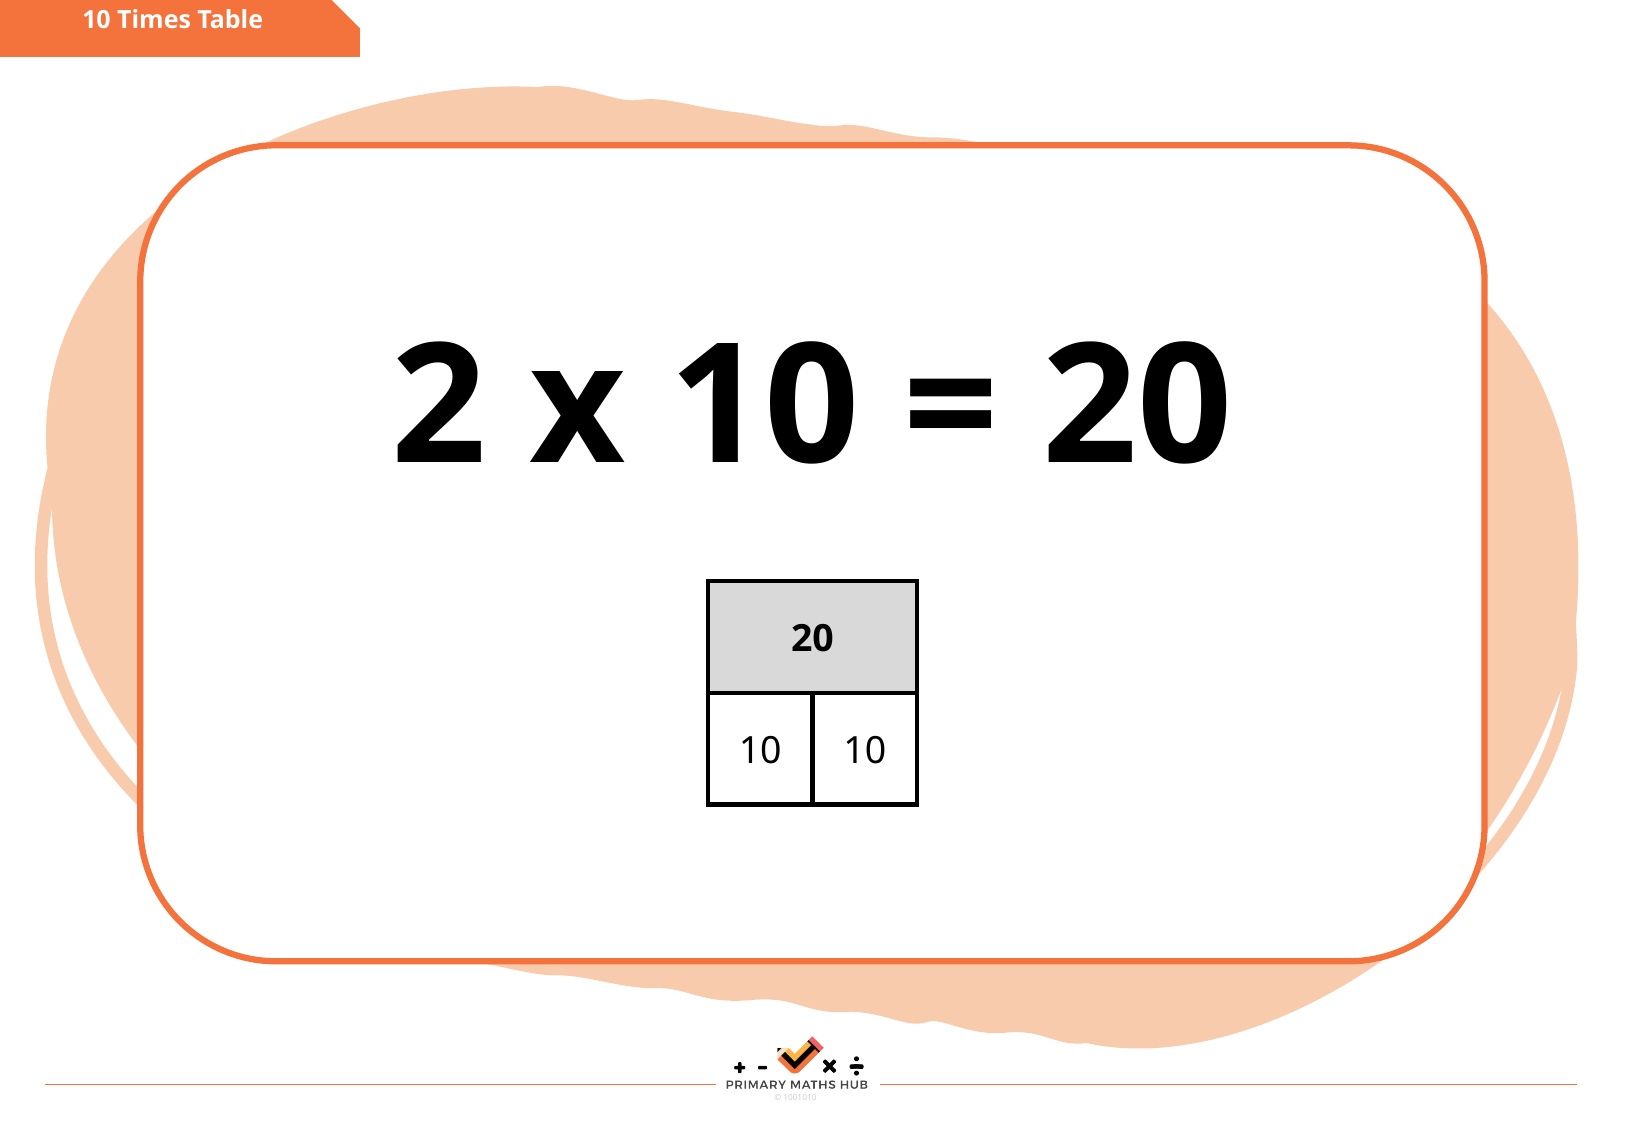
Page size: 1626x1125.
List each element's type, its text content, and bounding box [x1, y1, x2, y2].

table_cell 10 [815, 695, 915, 802]
text_box [496, 961, 1373, 1044]
text_box [1481, 301, 1579, 864]
text_box [39, 211, 158, 800]
text_box 10 Times Table [0, 0, 361, 58]
text_box © 1001010 [720, 1084, 870, 1110]
text_box 2 x 10 = 20 [140, 288, 1485, 503]
table_cell 10 [710, 695, 810, 802]
text_box [273, 91, 956, 144]
table_header 20 [710, 583, 915, 691]
text_box [139, 144, 1486, 963]
picture [722, 1034, 872, 1094]
